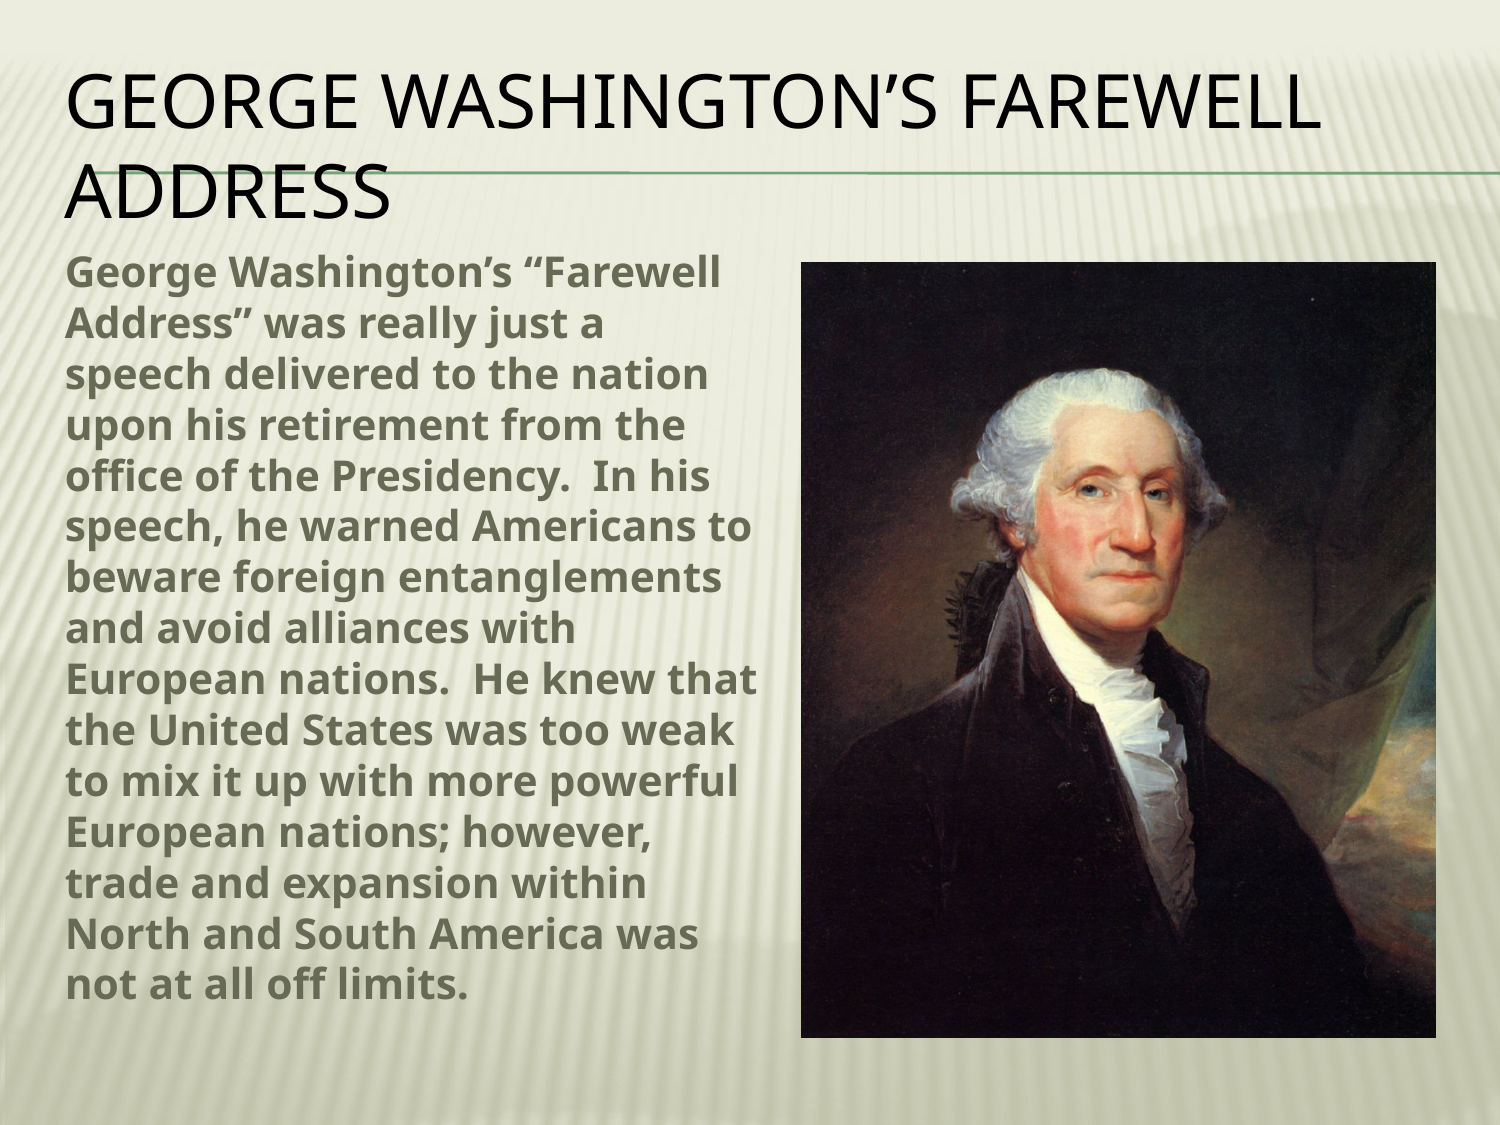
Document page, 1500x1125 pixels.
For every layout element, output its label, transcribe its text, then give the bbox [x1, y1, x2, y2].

list George Washington’s “Farewell Address” was really just a speech delivered to the nation upon his retirement from the office of the Presidency. In his speech, he warned Americans to beware foreign entanglements and avoid alliances with European nations. He knew that the United States was too weak to mix it up with more powerful European nations; however, trade and expansion within North and South America was not at all off limits. [50, 237, 775, 1038]
title George Washington’s Farewell Address [49, 75, 1475, 213]
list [801, 262, 1436, 1038]
